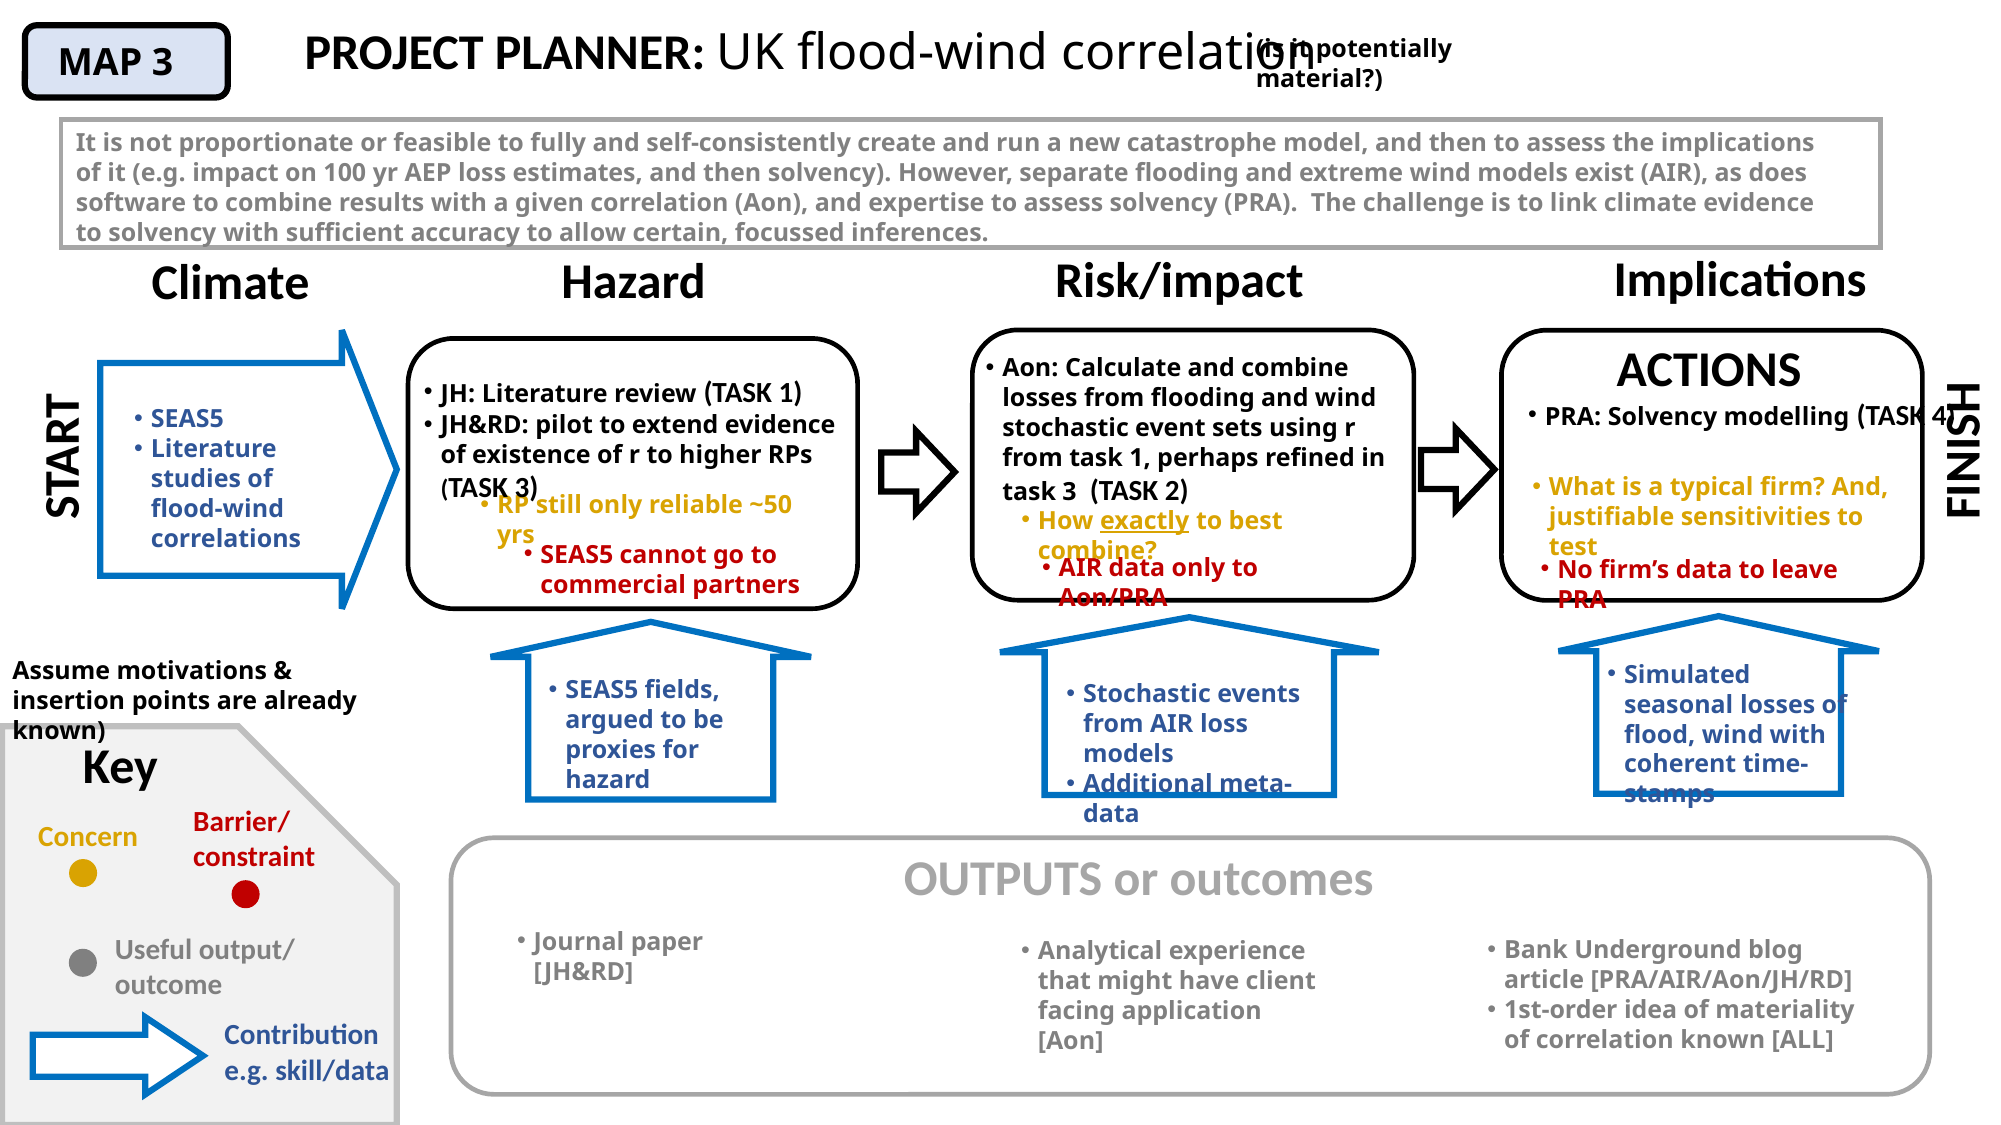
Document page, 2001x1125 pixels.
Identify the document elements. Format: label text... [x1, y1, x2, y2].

text_box FINISH [1922, 301, 1997, 535]
text_box Key [68, 752, 197, 801]
text_box It is not proportionate or feasible to fully and self-consistently create and run a new catastrophe model, and then to assess the implications of it (e.g. impact on 100 yr AEP loss estimates, and then solvency). However, separate flooding and extreme wind models exist (AIR), as does software to combine results with a given correlation (Aon), and expertise to assess solvency (PRA). The challenge is to link climate evidence to solvency with sufficient accuracy to allow certain, focussed inferences. [61, 119, 1847, 254]
text_box Analytical experience that might have client facing application [Aon] [1006, 927, 1344, 1062]
text_box Stochastic events from AIR loss models Additional meta-data [1051, 670, 1327, 835]
text_box [999, 619, 1380, 796]
text_box Bank Underground blog article [PRA/AIR/Aon/JH/RD] 1st-order idea of materiality of correlation known [ALL] [1472, 926, 1883, 1062]
text_box RP still only reliable ~50 yrs [465, 541, 818, 556]
text_box SEAS5 fields, argued to be proxies for hazard [533, 666, 794, 801]
text_box [449, 836, 1931, 1096]
text_box ACTIONS [1601, 328, 1822, 388]
text_box Assume motivations & insertion points are already known) [0, 647, 384, 752]
text_box JH: Literature review (TASK 1) JH&RD: pilot to extend evidence of existence of r to higher RPs (TASK 3) [409, 366, 870, 541]
text_box [68, 948, 97, 977]
text_box Aon: Calculate and combine losses from flooding and wind stochastic event sets using r from task 1, perhaps refined in task 3 (TASK 2) [970, 344, 1432, 514]
text_box [410, 337, 856, 366]
text_box [60, 118, 1881, 248]
text_box No firm’s data to leave PRA [1525, 568, 1905, 621]
text_box [1432, 426, 1496, 513]
text_box OUTPUTS or outcomes [889, 838, 1428, 913]
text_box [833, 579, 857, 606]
text_box MAP 3 [42, 31, 210, 91]
text_box [69, 860, 98, 888]
text_box Concern [23, 810, 221, 860]
text_box [1375, 514, 1415, 601]
text_box AIR data only to Aon/PRA [1027, 544, 1375, 619]
text_box [983, 328, 1403, 344]
text_box Contribution e.g. skill/data [209, 1008, 411, 1094]
text_box (is it potentially material?) [1241, 24, 1581, 100]
text_box Risk/impact [1040, 254, 1329, 316]
text_box [406, 370, 859, 610]
text_box [0, 752, 398, 1125]
text_box Journal paper [JH&RD] [502, 917, 800, 993]
text_box [23, 24, 229, 99]
text_box What is a typical firm? And, justifiable sensitivities to test [1517, 463, 1907, 568]
text_box Hazard [546, 254, 781, 316]
text_box PRA: Solvency modelling (TASK 4) [1513, 388, 1974, 439]
text_box Barrier/ constraint [178, 794, 334, 880]
text_box [99, 329, 398, 610]
text_box Implications [1598, 239, 1910, 315]
text_box Useful output/ outcome [100, 922, 329, 1008]
text_box [231, 880, 260, 909]
text_box [1558, 621, 1880, 653]
text_box [490, 620, 812, 801]
text_box Simulated seasonal losses of flood, wind with coherent time-stamps [1592, 650, 1868, 816]
text_box [971, 514, 1027, 602]
text_box PROJECT PLANNER: UK flood-wind correlation [289, 11, 1379, 87]
text_box Climate [136, 254, 371, 317]
text_box [1500, 329, 1924, 597]
text_box [31, 1015, 205, 1097]
text_box [880, 428, 957, 516]
text_box SEAS5 Literature studies of flood-wind correlations [119, 395, 357, 560]
text_box How exactly to best combine? [1006, 497, 1396, 572]
text_box START [21, 301, 97, 535]
